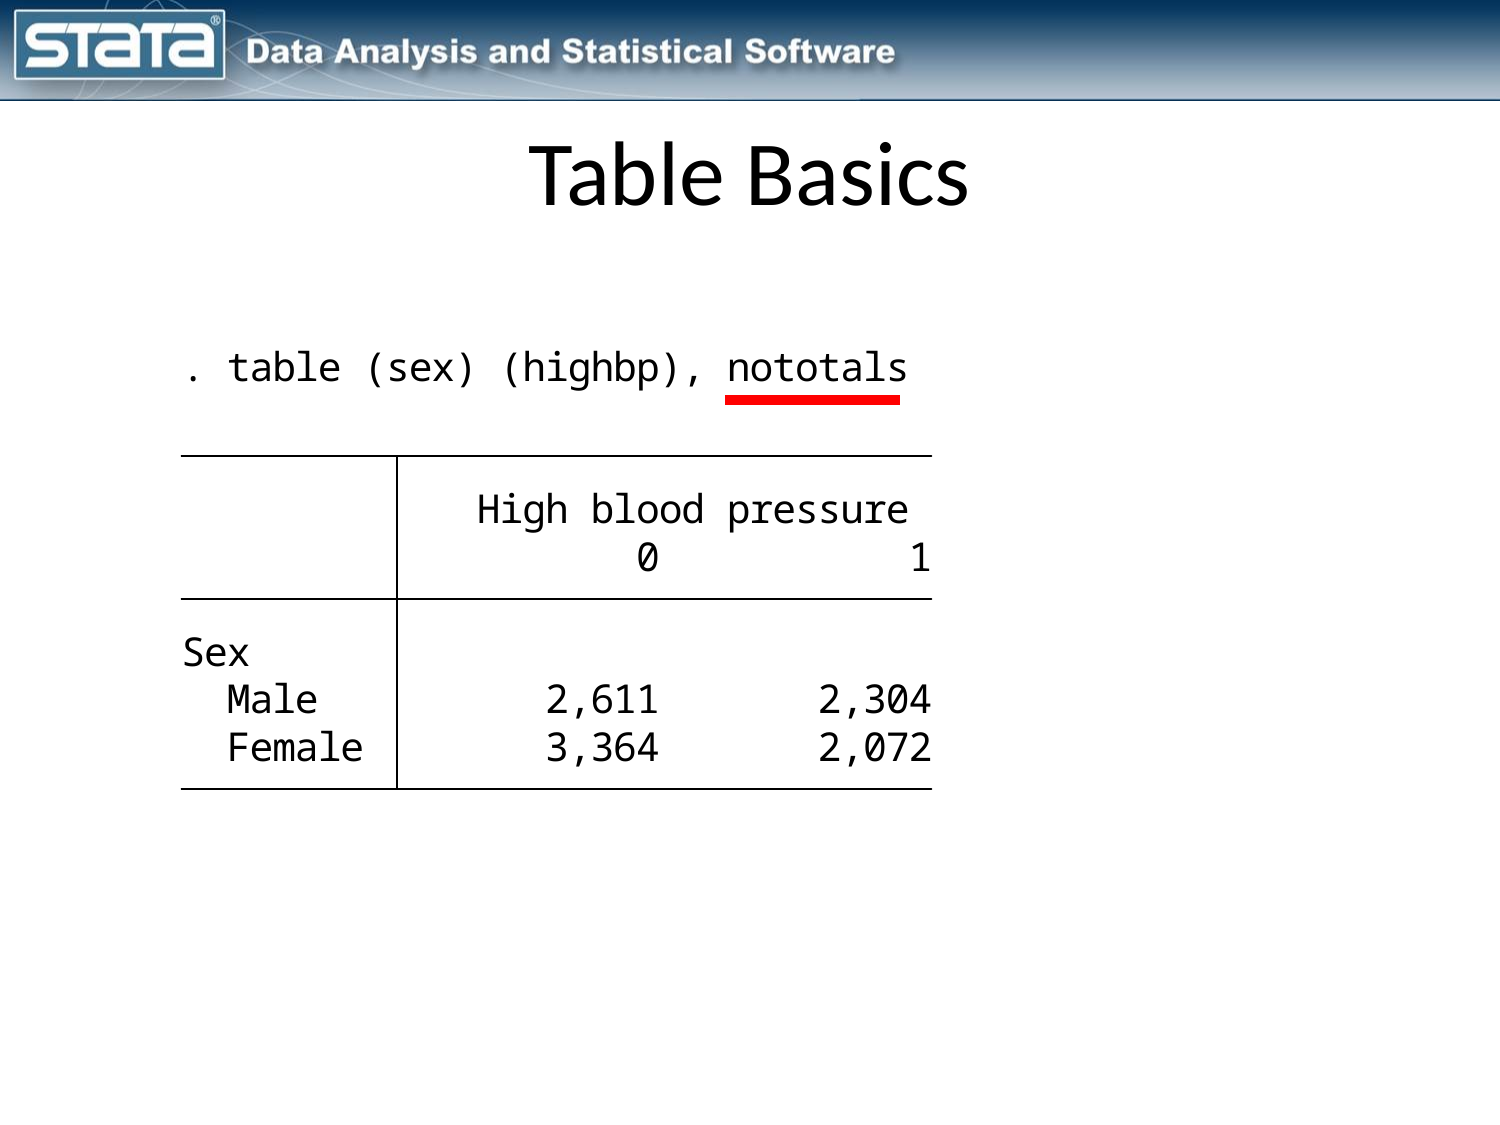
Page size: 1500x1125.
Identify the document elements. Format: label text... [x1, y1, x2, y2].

picture [0, 0, 1500, 102]
title Table Basics [0, 108, 1500, 238]
picture [162, 338, 976, 814]
